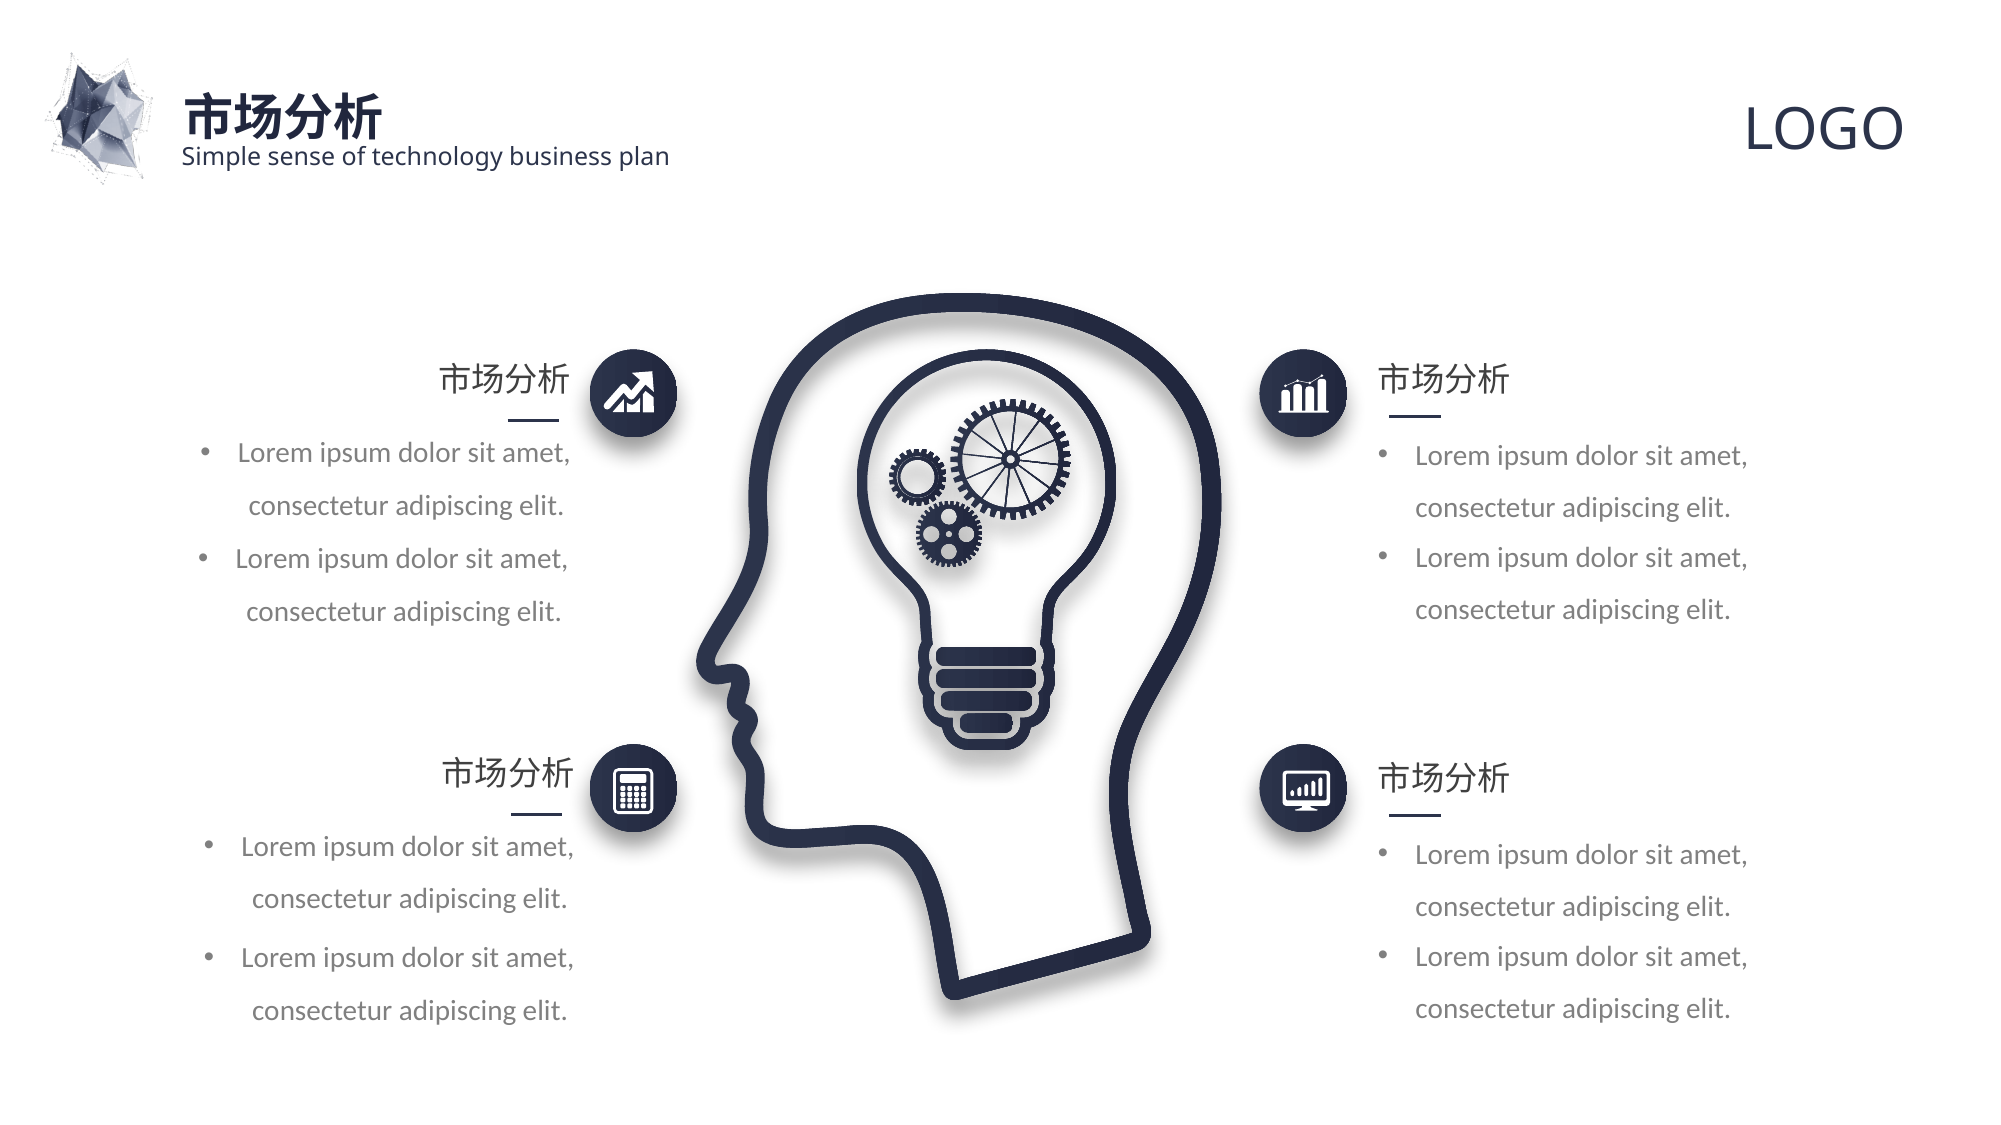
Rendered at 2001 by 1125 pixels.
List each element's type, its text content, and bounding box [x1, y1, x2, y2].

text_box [1282, 770, 1331, 811]
text_box [589, 743, 679, 834]
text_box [179, 70, 774, 175]
text_box [1258, 348, 1349, 439]
text_box Lorem ipsum dolor sit amet, consectetur adipiscing elit. [1363, 513, 1792, 633]
text_box Lorem ipsum dolor sit amet, consectetur adipiscing elit. [154, 514, 584, 635]
text_box Lorem ipsum dolor sit amet, consectetur adipiscing elit. [1363, 810, 1792, 911]
text_box 市场分析 [1363, 350, 1829, 406]
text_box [692, 293, 1227, 1001]
text_box Lorem ipsum dolor sit amet, consectetur adipiscing elit. [1363, 411, 1792, 513]
text_box [588, 348, 679, 439]
text_box Lorem ipsum dolor sit amet, consectetur adipiscing elit. [160, 801, 590, 913]
text_box 市场分析 [1363, 749, 1829, 805]
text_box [613, 768, 654, 815]
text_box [1278, 374, 1329, 413]
text_box 市场分析 [120, 350, 586, 406]
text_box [603, 371, 654, 413]
text_box Lorem ipsum dolor sit amet, consectetur adipiscing elit. [1363, 911, 1792, 1032]
text_box Lorem ipsum dolor sit amet, consectetur adipiscing elit. [157, 408, 586, 529]
picture [0, 0, 188, 236]
text_box 市场分析 [123, 744, 590, 799]
text_box [1258, 743, 1349, 834]
text_box Lorem ipsum dolor sit amet, consectetur adipiscing elit. [160, 913, 590, 1034]
